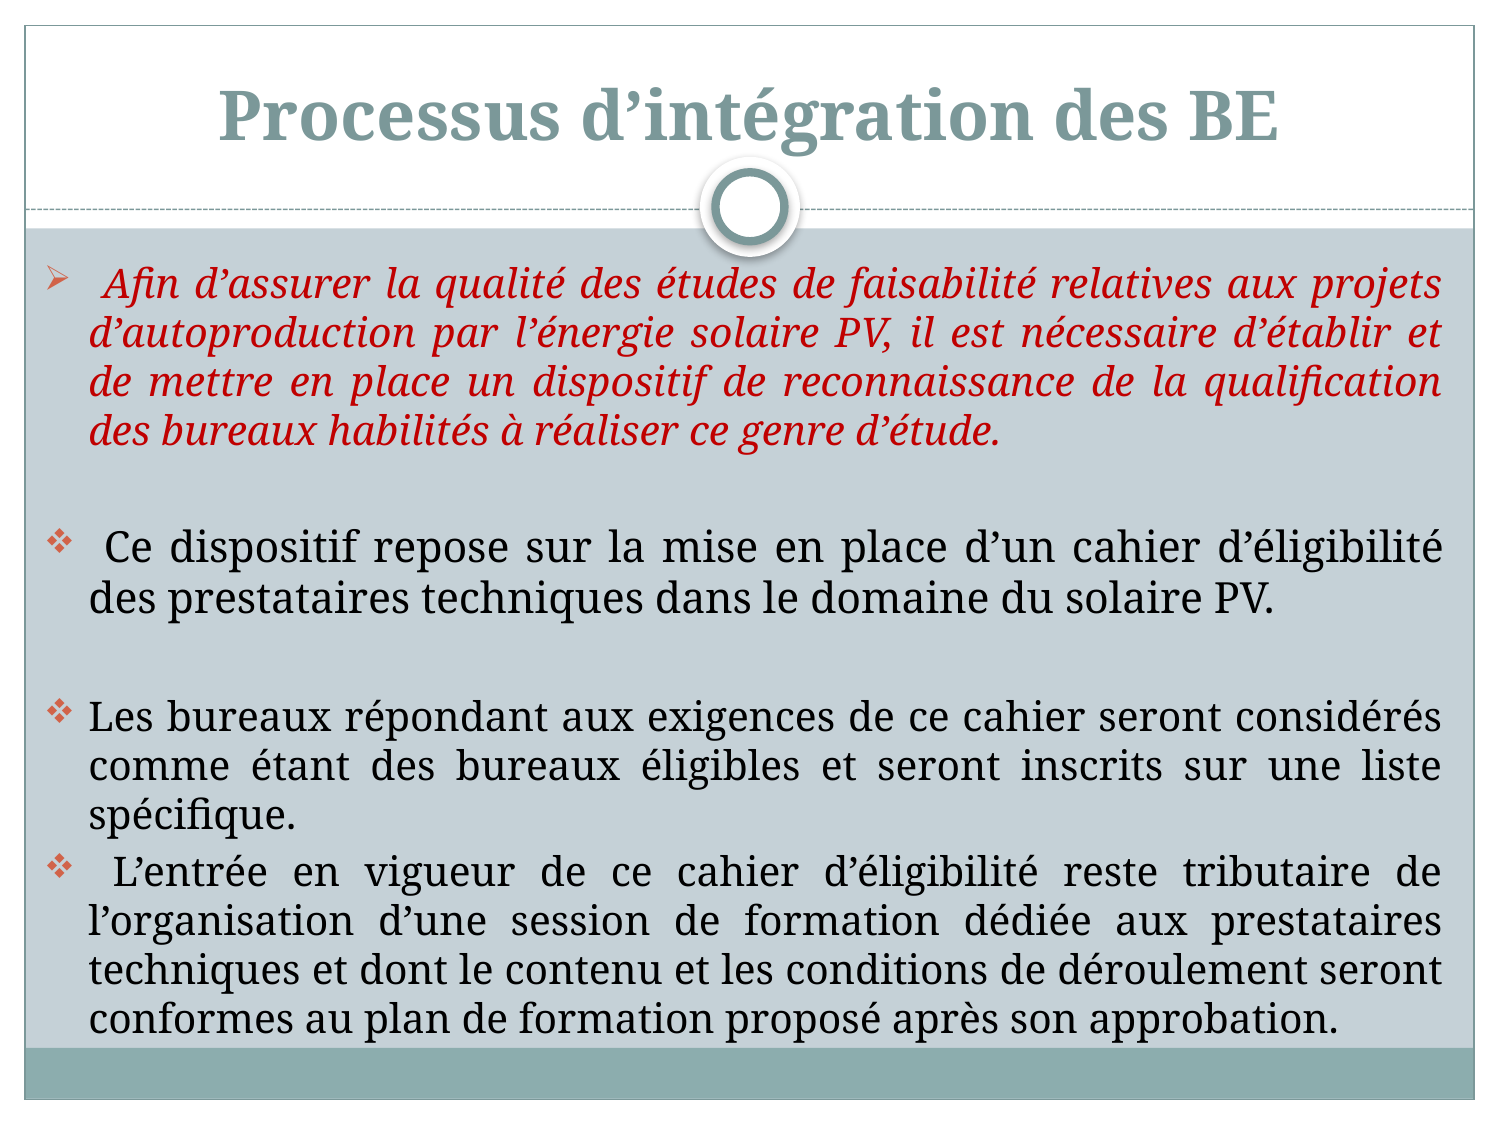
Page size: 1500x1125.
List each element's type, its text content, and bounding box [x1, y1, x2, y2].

list Afin d’assurer la qualité des études de faisabilité relatives aux projets d’autoproduction par l’énergie solaire PV, il est nécessaire d’établir et de mettre en place un dispositif de reconnaissance de la qualification des bureaux habilités à réaliser ce genre d’étude. Ce dispositif repose sur la mise en place d’un cahier d’éligibilité des prestataires techniques dans le domaine du solaire PV. Les bureaux répondant aux exigences de ce cahier seront considérés comme étant des bureaux éligibles et seront inscrits sur une liste spécifique. L’entrée en vigueur de ce cahier d’éligibilité reste tributaire de l’organisation d’une session de formation dédiée aux prestataires techniques et dont le contenu et les conditions de déroulement seront conformes au plan de formation proposé après son approbation. [29, 250, 1459, 1071]
title Processus d’intégration des BE [49, 37, 1450, 162]
